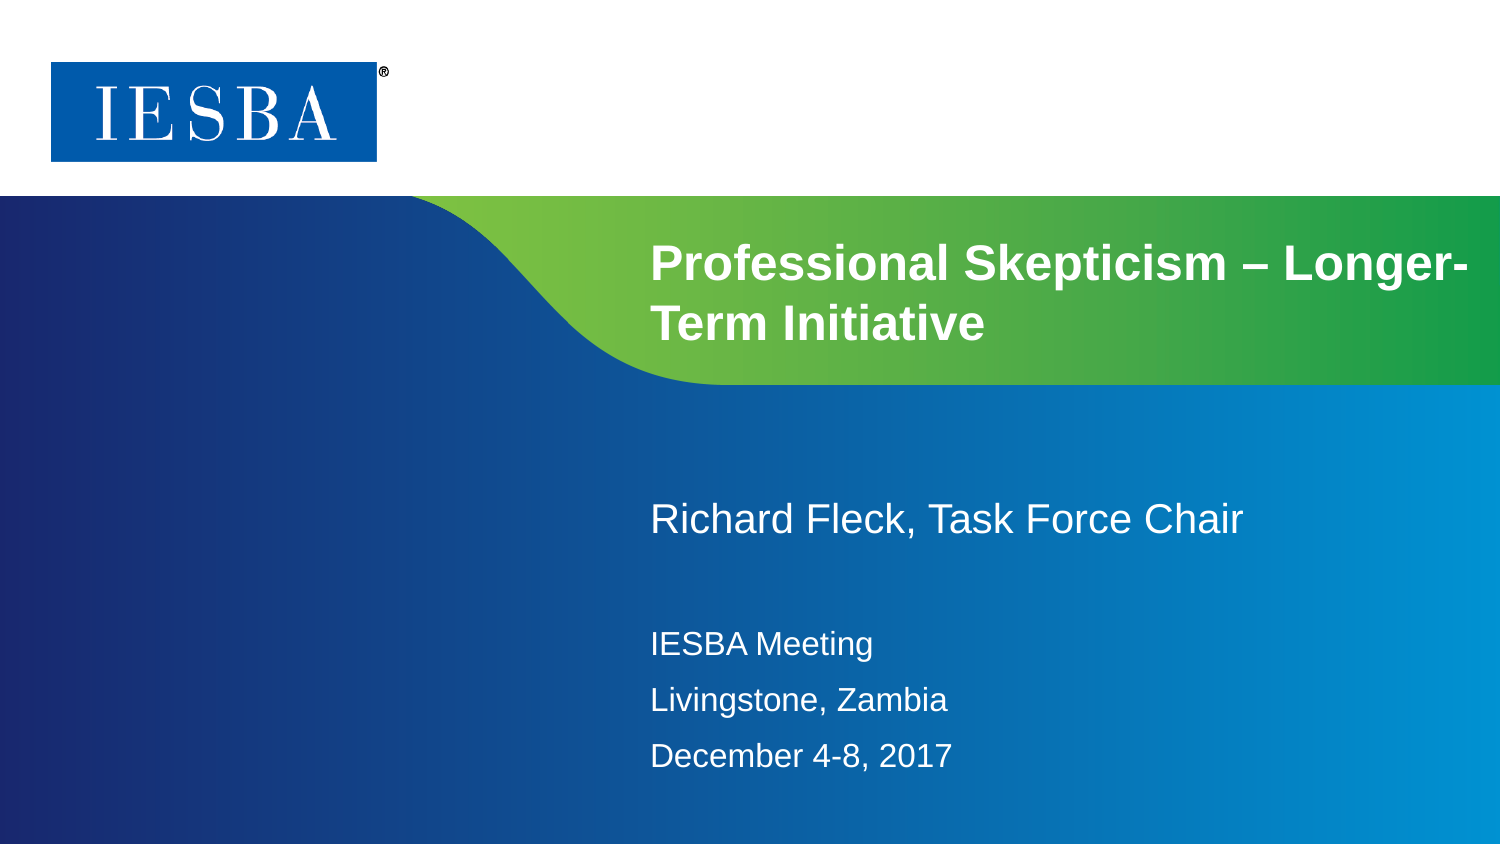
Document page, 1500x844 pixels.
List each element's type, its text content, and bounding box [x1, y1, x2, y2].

subtitle IESBA Meeting Livingstone, Zambia December 4-8, 2017 [650, 621, 1450, 797]
picture [51, 62, 389, 162]
title Professional Skepticism – Longer-Term Initiative [650, 229, 1488, 352]
text_box Richard Fleck, Task Force Chair [649, 492, 1488, 622]
picture [412, 196, 1500, 385]
